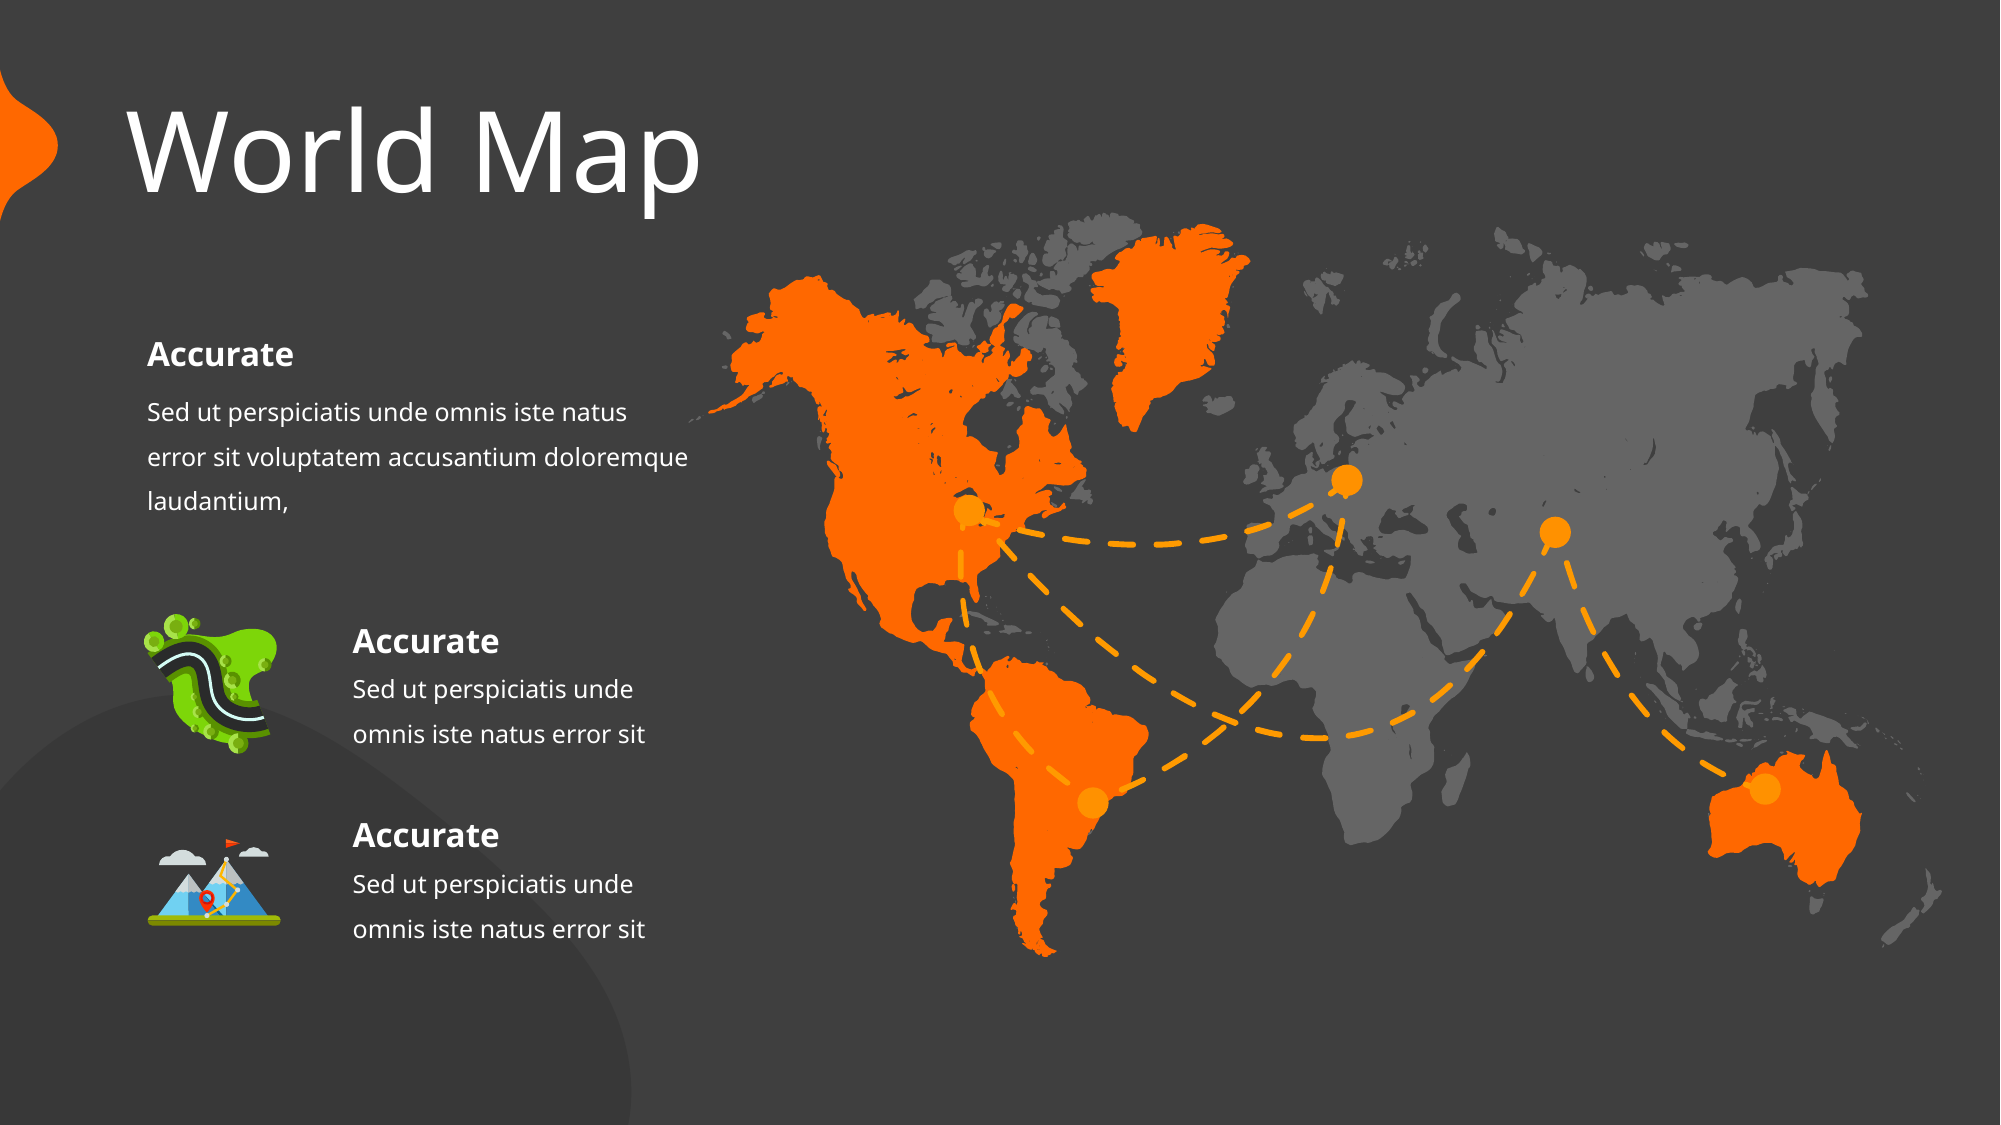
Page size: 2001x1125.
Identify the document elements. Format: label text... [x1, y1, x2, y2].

text_box Accurate [337, 592, 631, 668]
text_box Accurate [132, 306, 426, 381]
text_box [147, 838, 281, 926]
text_box Accurate [337, 786, 631, 862]
list World Map [110, 87, 1430, 277]
text_box Sed ut perspiciatis unde omnis iste natus error sit voluptatem accusantium doloremque laudantium, [132, 373, 688, 524]
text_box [958, 481, 1760, 805]
text_box Sed ut perspiciatis unde omnis iste natus error sit [338, 651, 688, 757]
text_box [142, 613, 281, 754]
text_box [688, 212, 1942, 958]
text_box Sed ut perspiciatis unde omnis iste natus error sit [338, 845, 688, 951]
